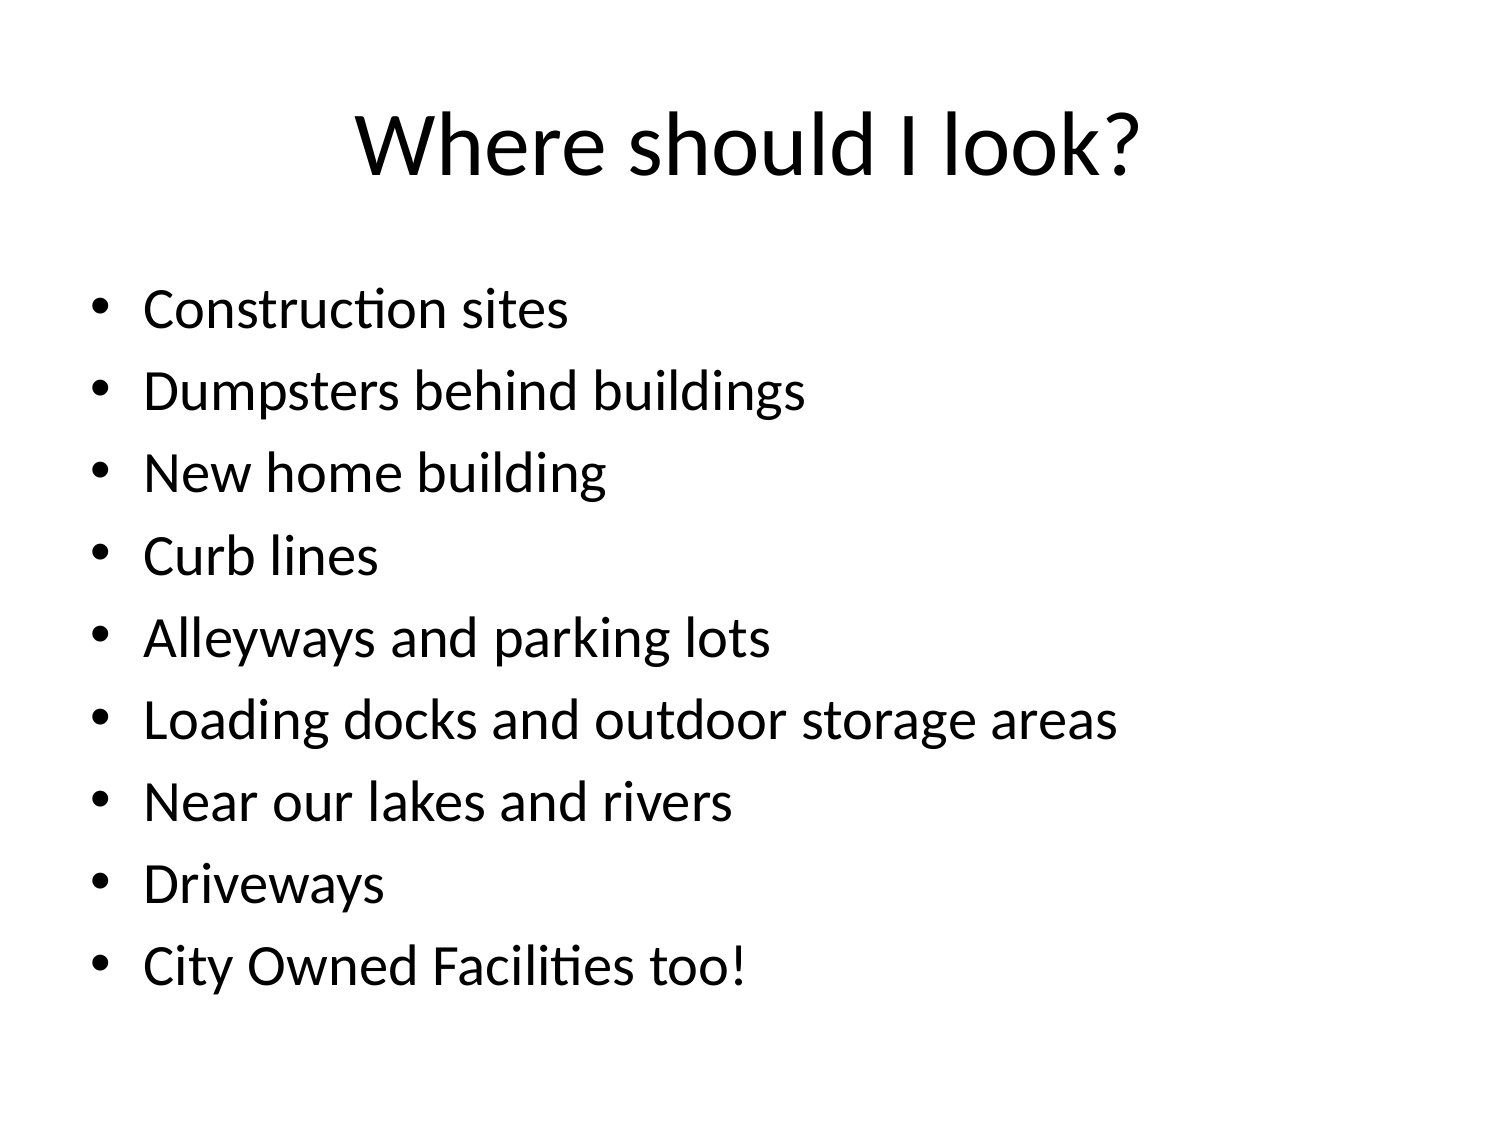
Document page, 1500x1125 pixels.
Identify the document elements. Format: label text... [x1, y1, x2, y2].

list Construction sites Dumpsters behind buildings New home building Curb lines Alleyways and parking lots Loading docks and outdoor storage areas Near our lakes and rivers Driveways City Owned Facilities too! [75, 262, 1425, 1005]
title Where should I look? [75, 45, 1425, 233]
